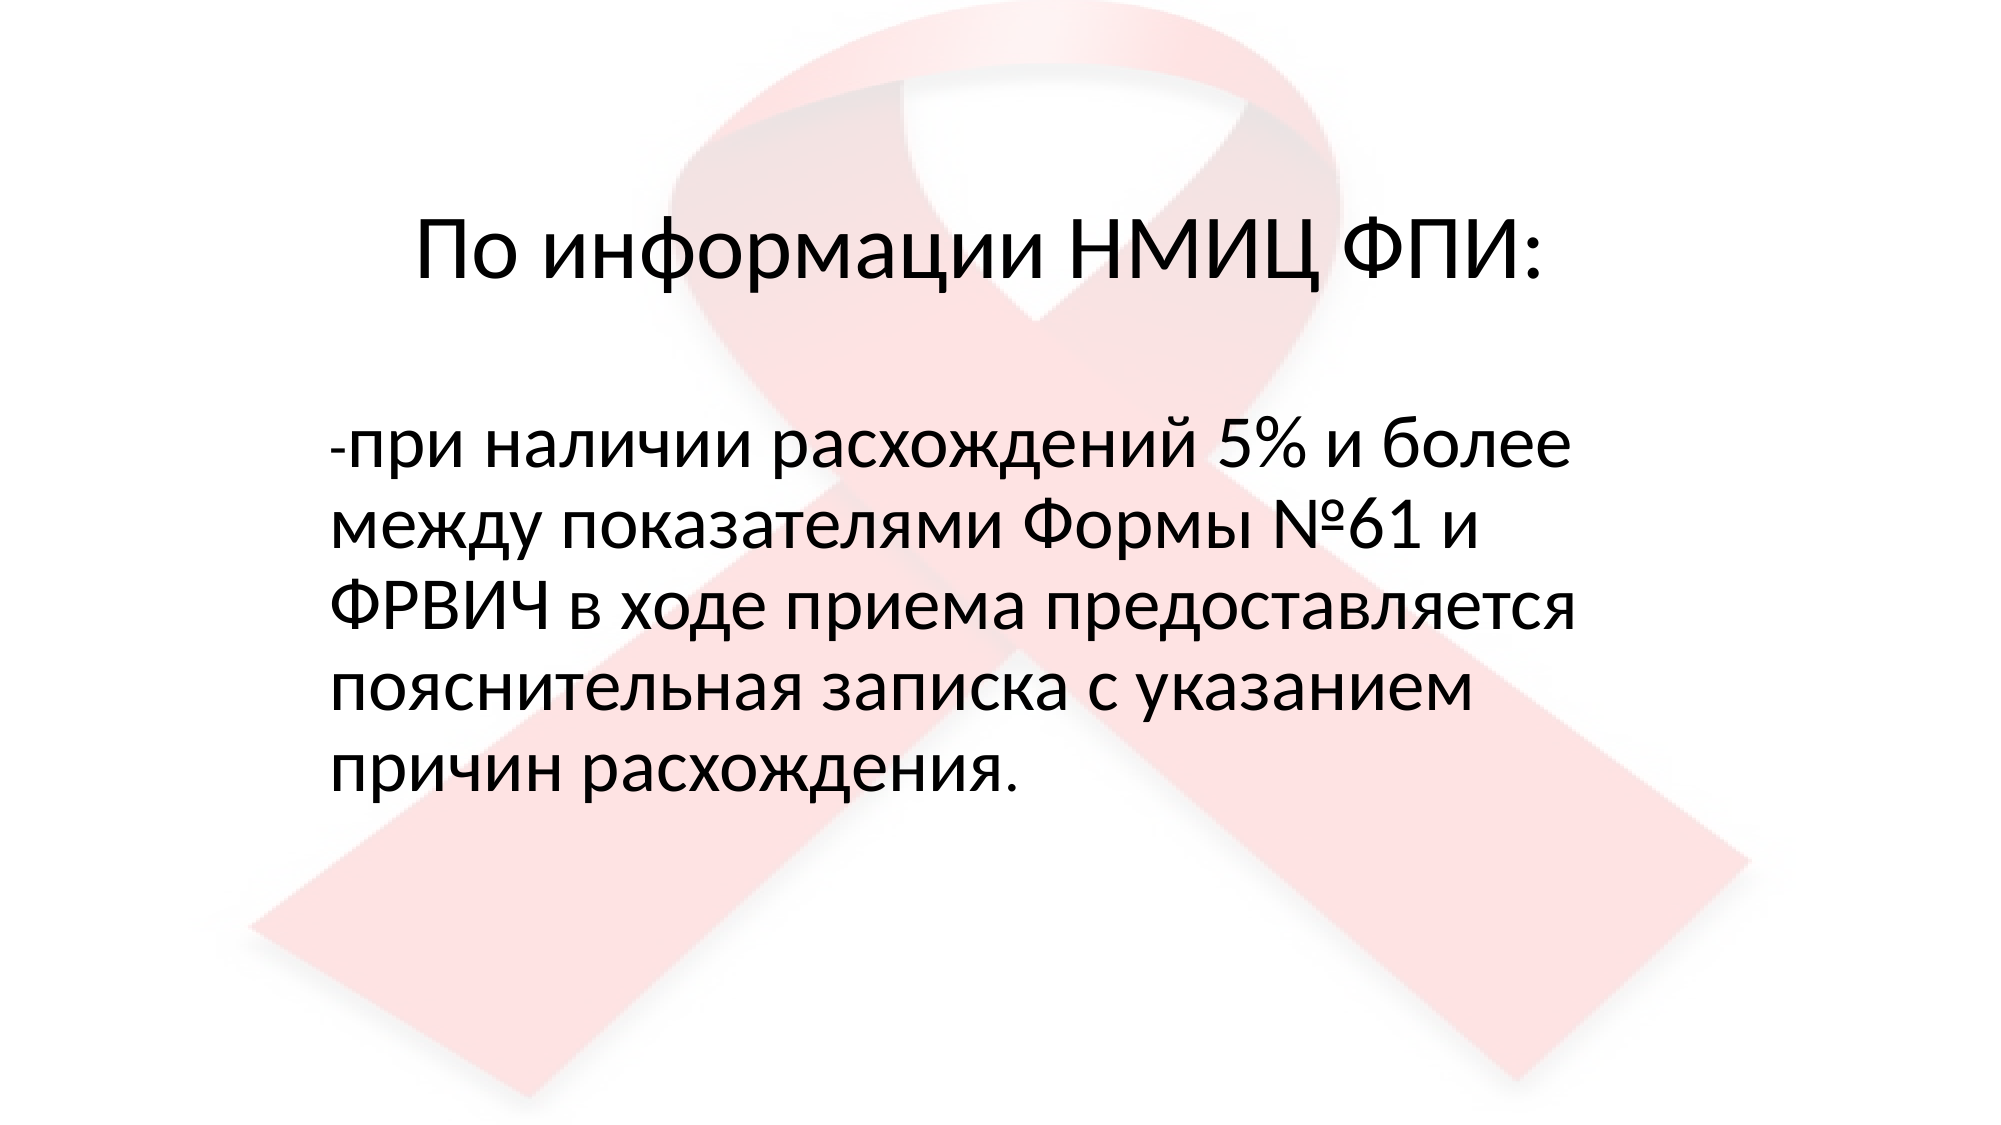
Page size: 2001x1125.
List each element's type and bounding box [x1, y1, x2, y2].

list [314, 191, 1647, 901]
